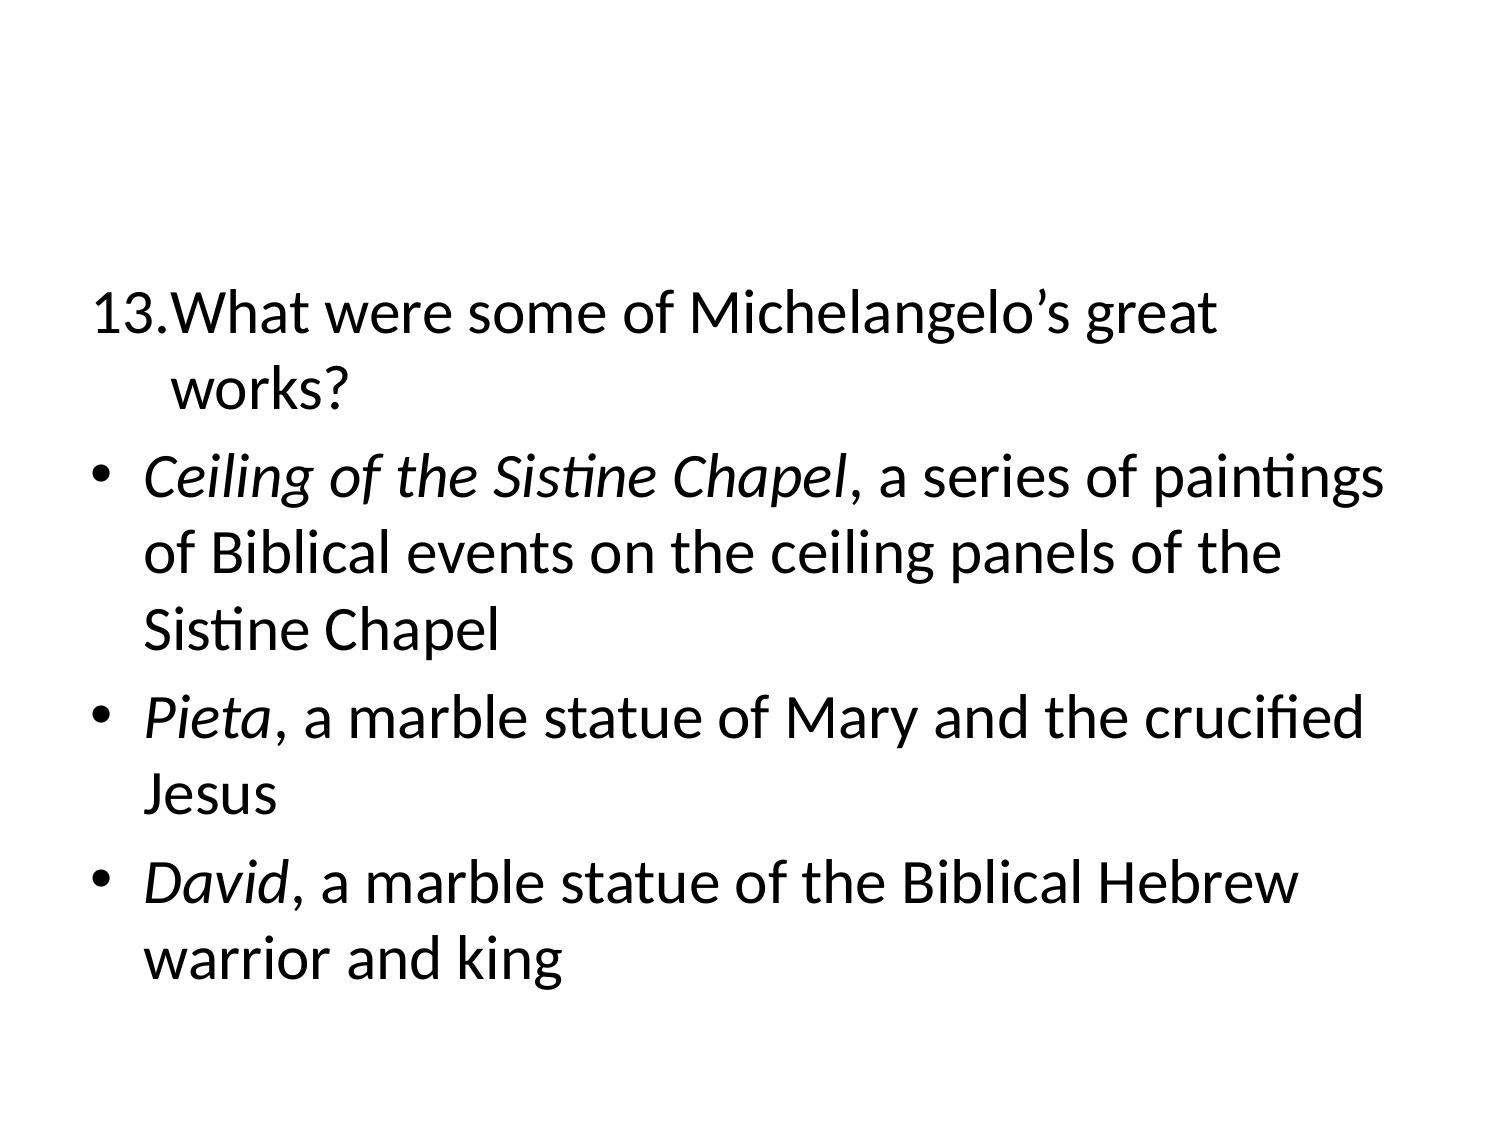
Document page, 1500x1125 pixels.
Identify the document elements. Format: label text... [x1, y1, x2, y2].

list What were some of Michelangelo’s great works? Ceiling of the Sistine Chapel, a series of paintings of Biblical events on the ceiling panels of the Sistine Chapel Pieta, a marble statue of Mary and the crucified Jesus David, a marble statue of the Biblical Hebrew warrior and king [75, 262, 1425, 1005]
